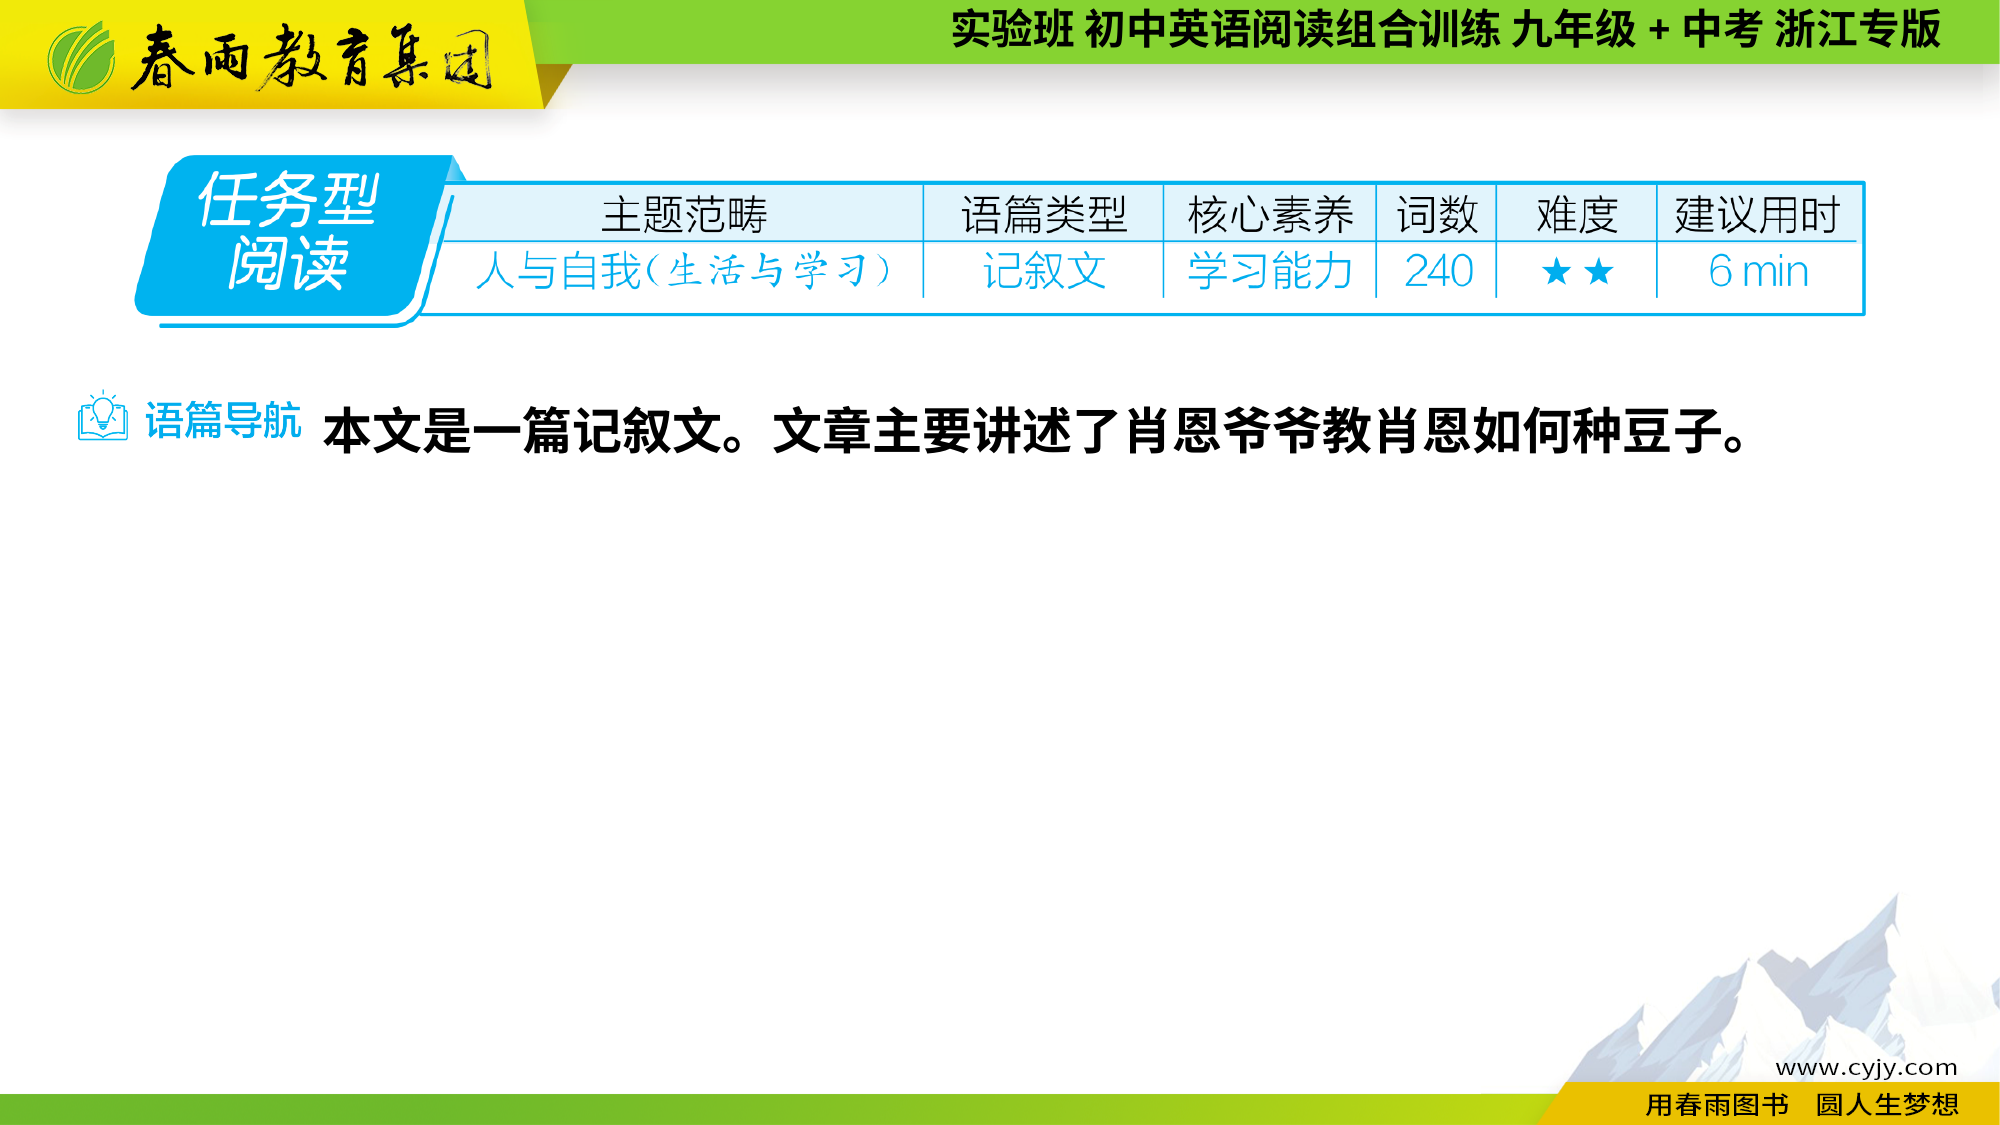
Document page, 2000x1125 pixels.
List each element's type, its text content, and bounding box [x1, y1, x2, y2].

list 本文是一篇记叙文。文章主要讲述了肖恩爷爷教肖恩如何种豆子。 [59, 361, 1944, 457]
picture [0, 0, 2000, 1125]
